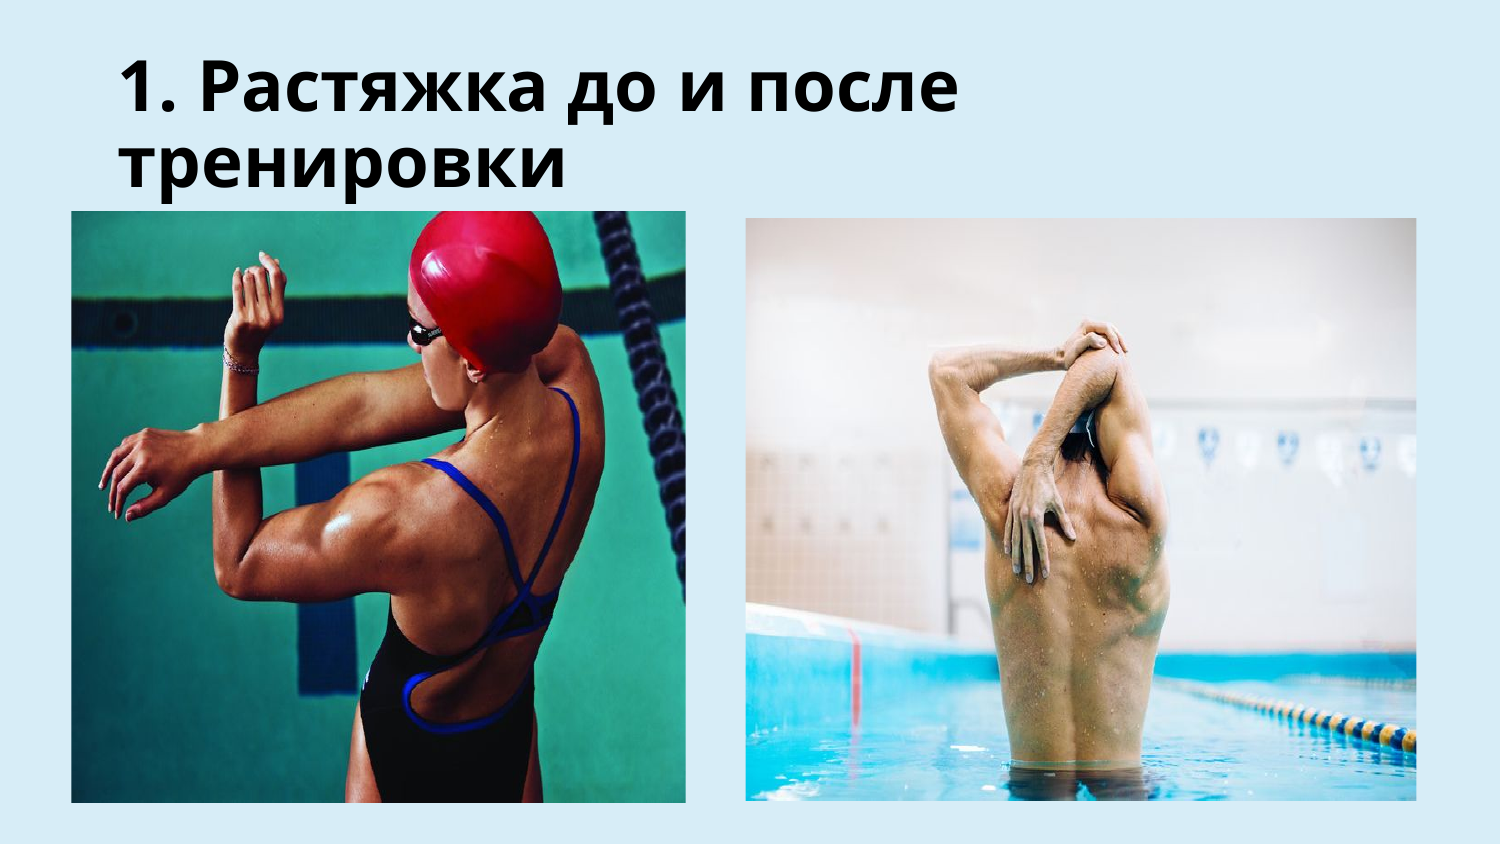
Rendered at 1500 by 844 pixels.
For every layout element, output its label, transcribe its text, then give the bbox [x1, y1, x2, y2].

title 1. Растяжка до и после тренировки [103, 44, 1397, 208]
text_box [71, 211, 686, 803]
text_box [745, 218, 1417, 801]
